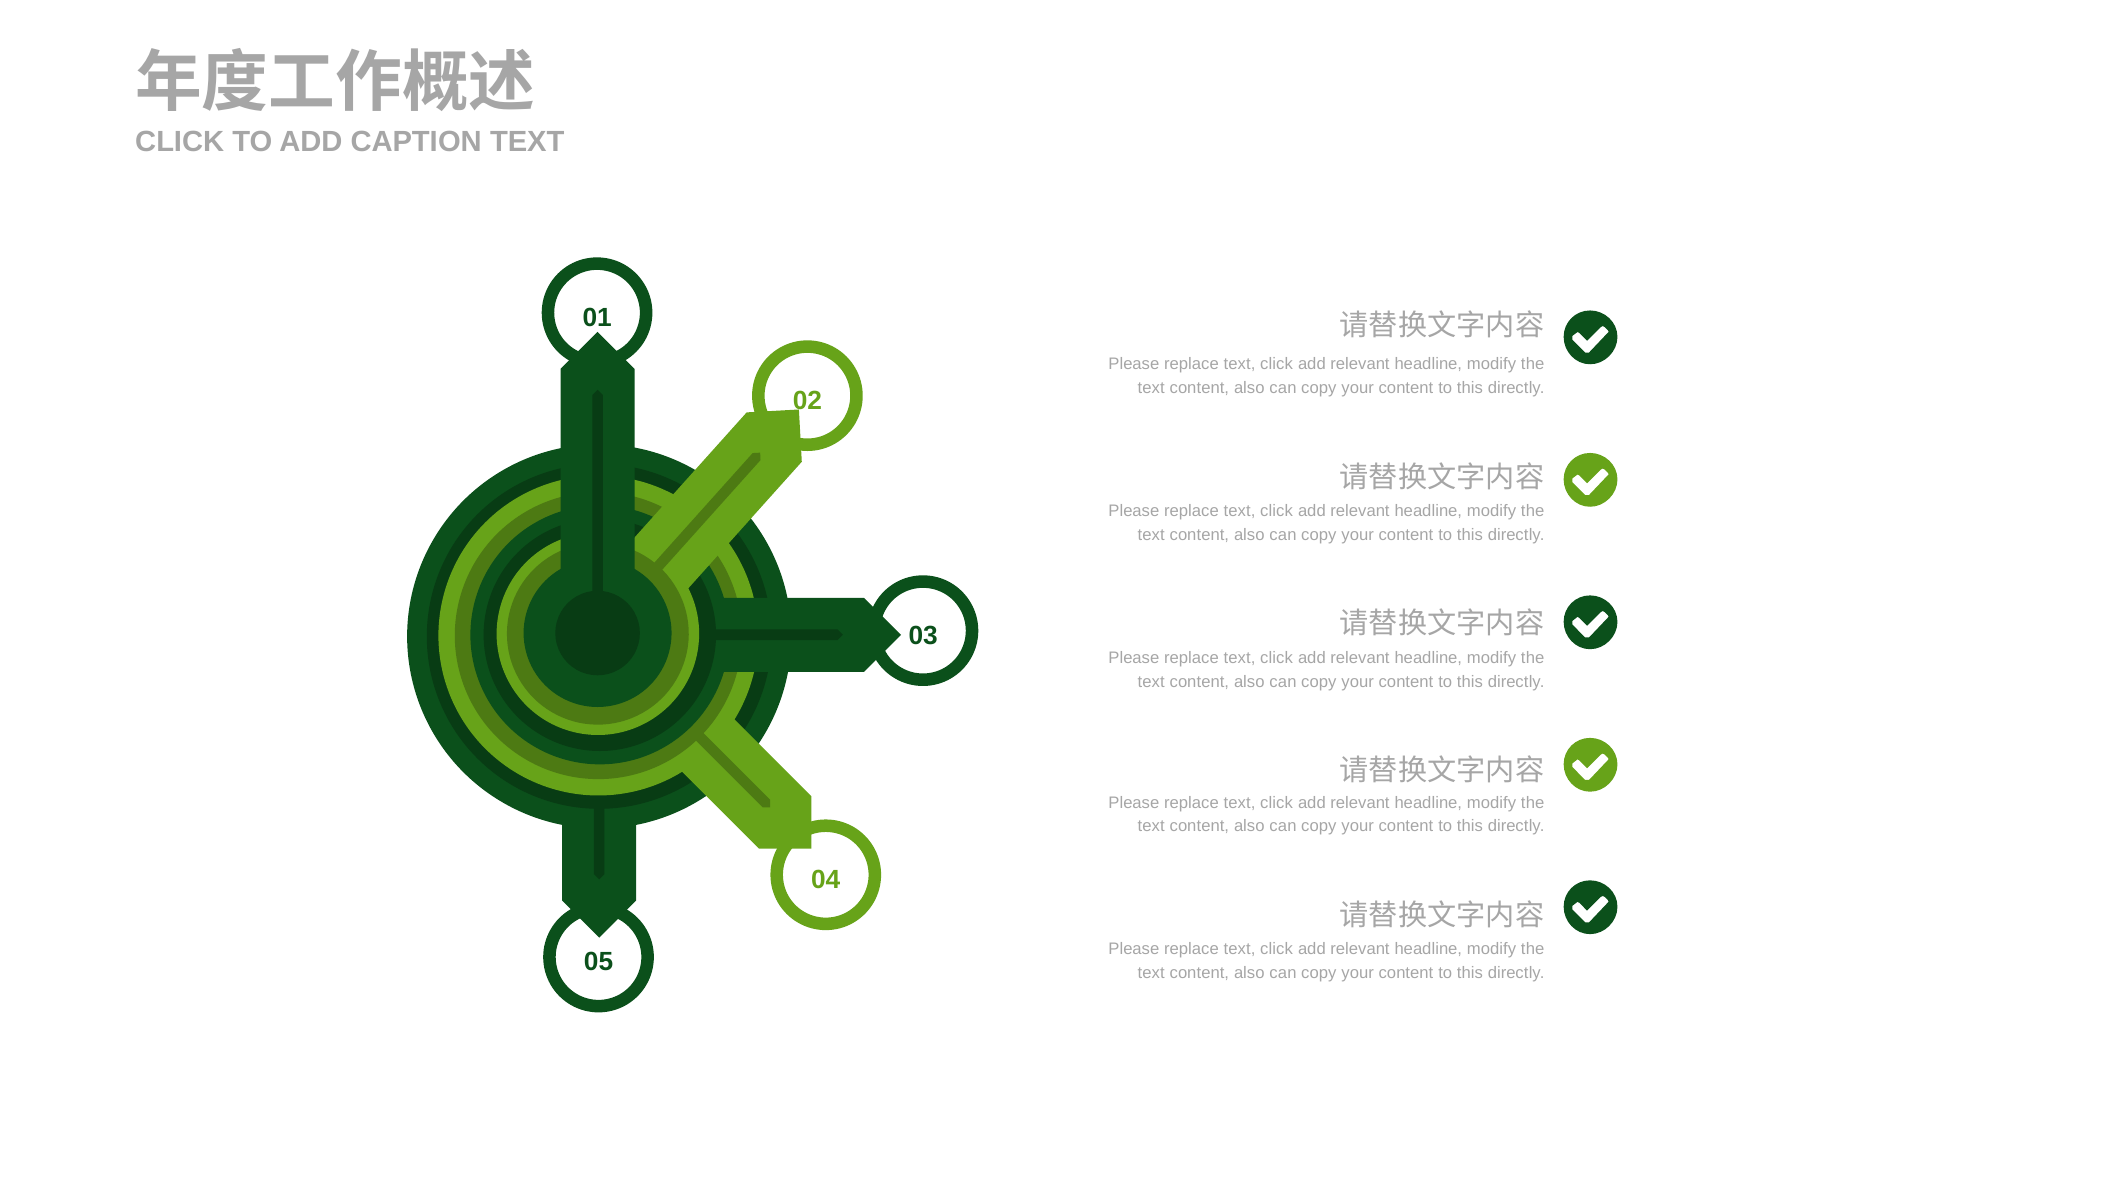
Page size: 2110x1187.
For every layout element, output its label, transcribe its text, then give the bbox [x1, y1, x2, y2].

text_box [1563, 737, 1618, 792]
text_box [1091, 305, 1546, 396]
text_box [1091, 745, 1546, 834]
text_box 03 [877, 580, 974, 681]
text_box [563, 357, 766, 761]
text_box 04 [797, 824, 876, 925]
text_box [1563, 595, 1618, 650]
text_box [407, 444, 792, 938]
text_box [1091, 452, 1546, 543]
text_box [1091, 599, 1546, 689]
text_box [1563, 880, 1618, 935]
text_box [488, 454, 809, 916]
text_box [556, 419, 816, 851]
text_box 05 [548, 938, 649, 1008]
text_box 年度工作概述 [135, 38, 596, 119]
text_box [1563, 310, 1618, 365]
text_box 01 [546, 262, 648, 331]
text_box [1091, 890, 1546, 981]
text_box 02 [766, 345, 858, 446]
text_box CLICK TO ADD CAPTION TEXT [135, 122, 596, 158]
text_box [523, 331, 672, 707]
text_box [1563, 452, 1618, 507]
